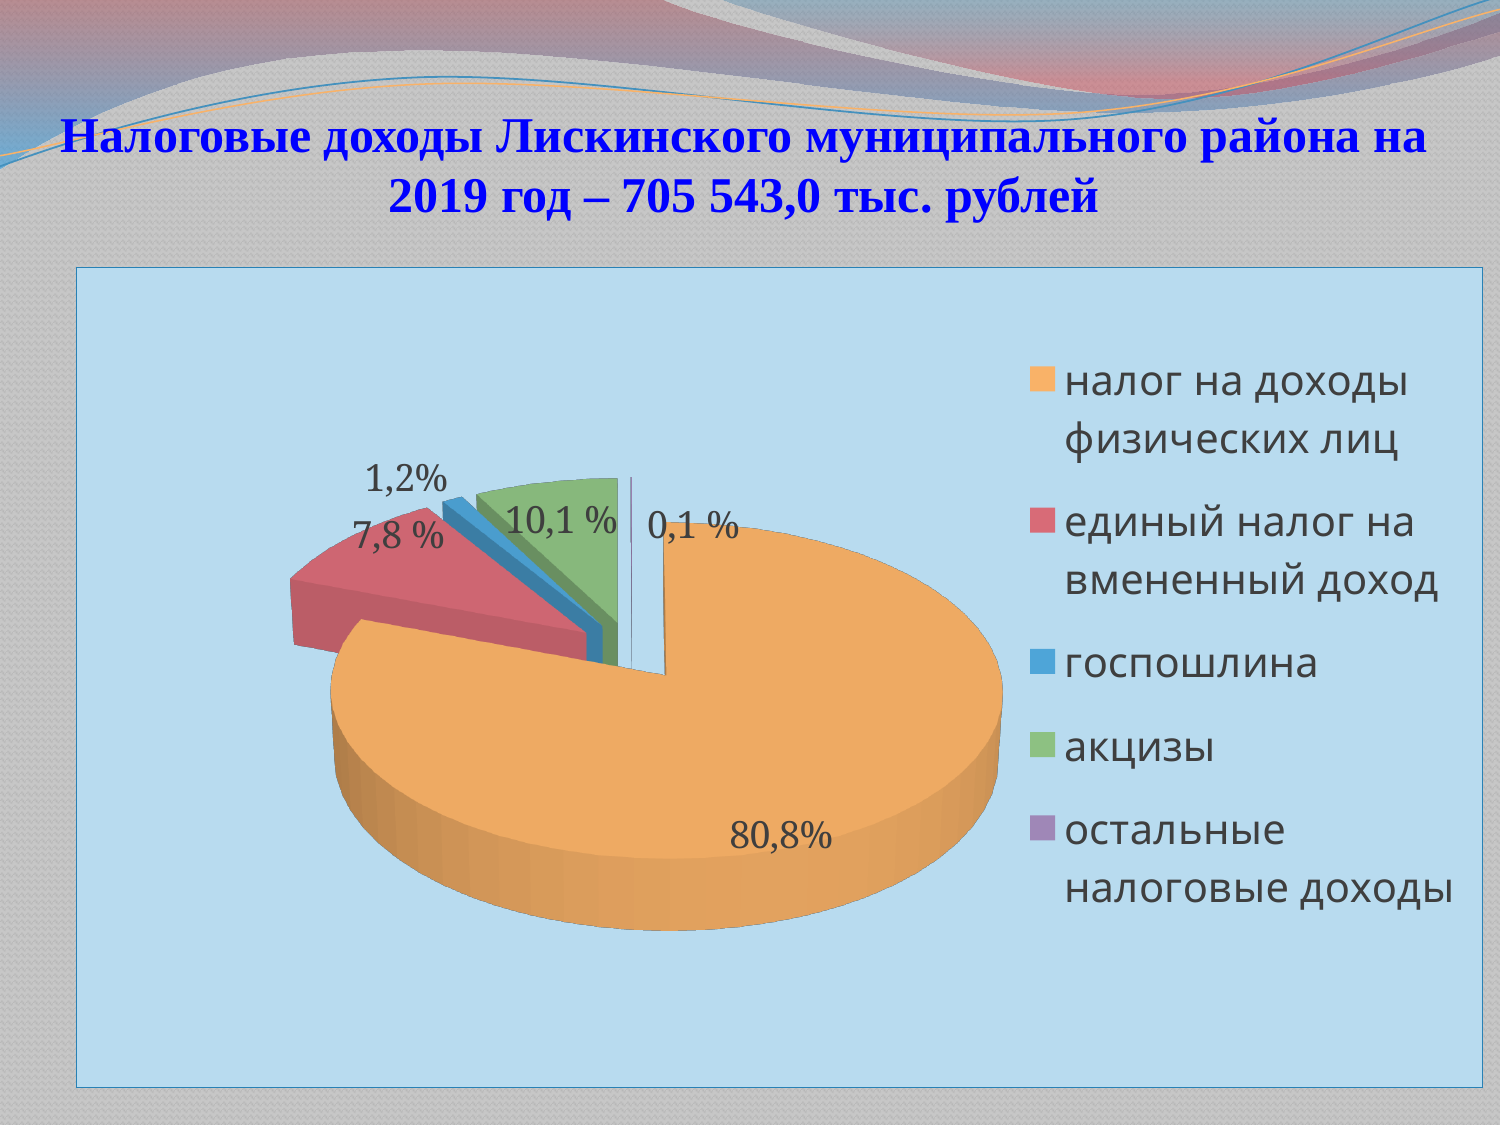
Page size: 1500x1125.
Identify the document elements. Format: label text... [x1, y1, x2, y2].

chart [76, 266, 1484, 1088]
title Налоговые доходы Лискинского муниципального района на 2019 год – 705 543,0 тыс. рублей [58, 82, 1430, 223]
